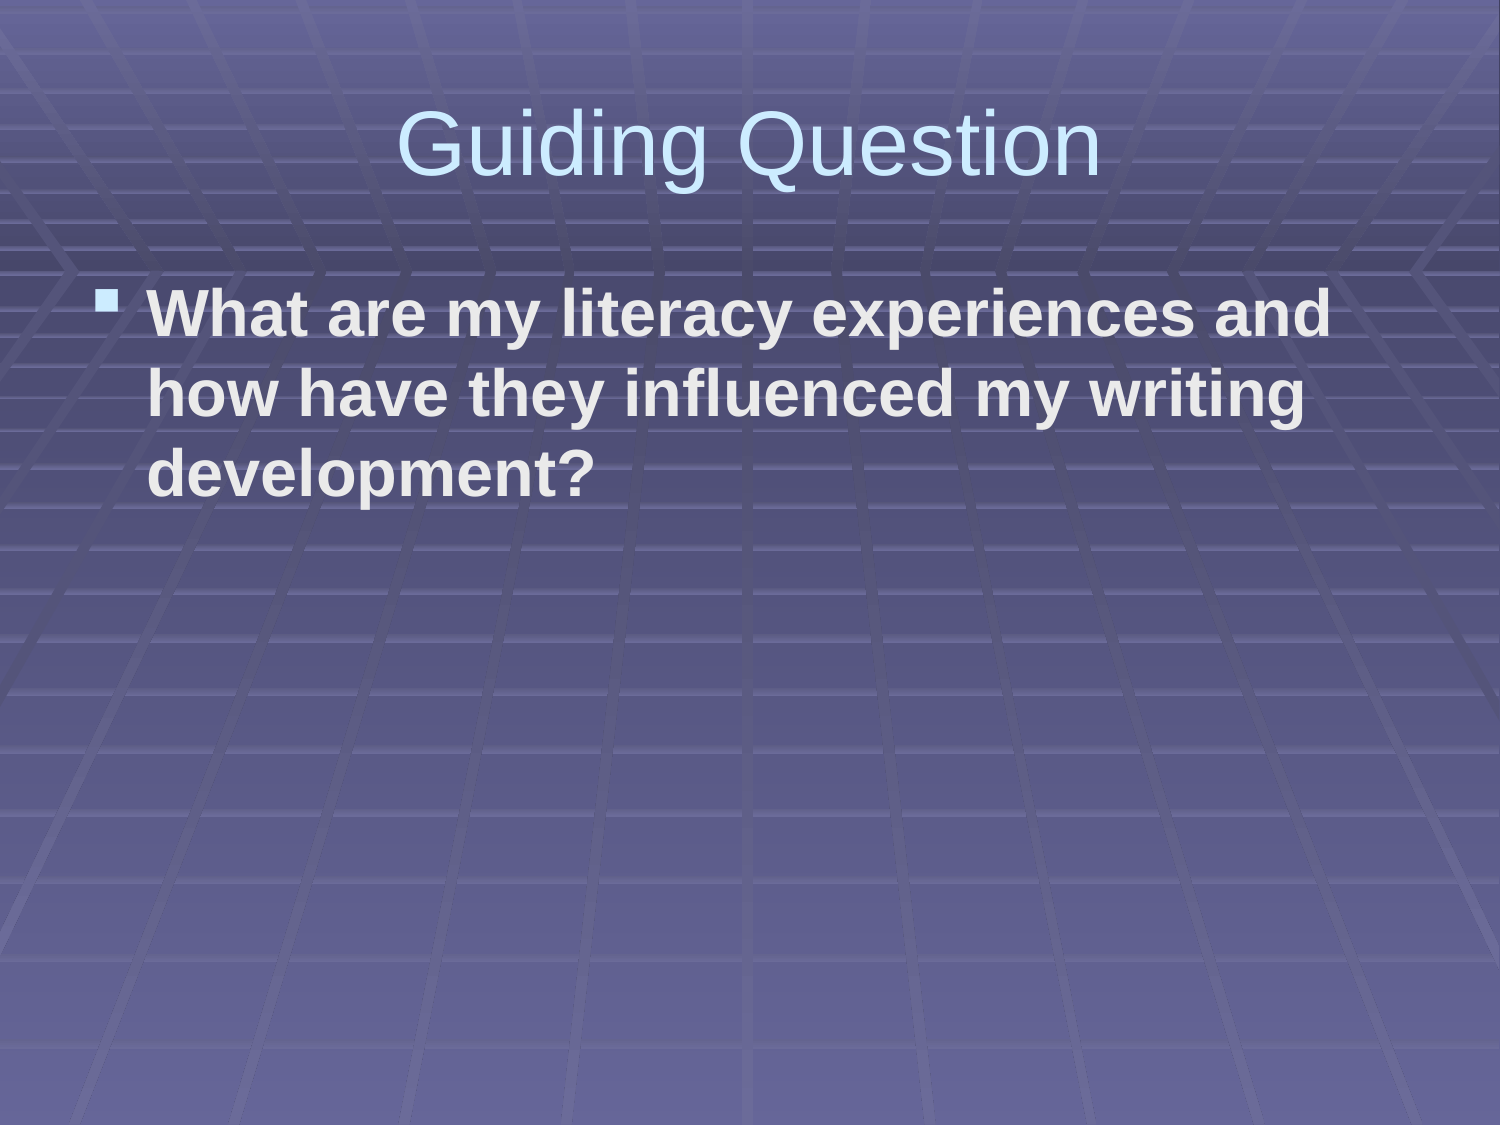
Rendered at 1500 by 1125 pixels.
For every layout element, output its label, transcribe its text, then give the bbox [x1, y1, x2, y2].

title Guiding Question [74, 44, 1425, 233]
list What are my literacy experiences and how have they influenced my writing development? [74, 261, 1425, 1001]
